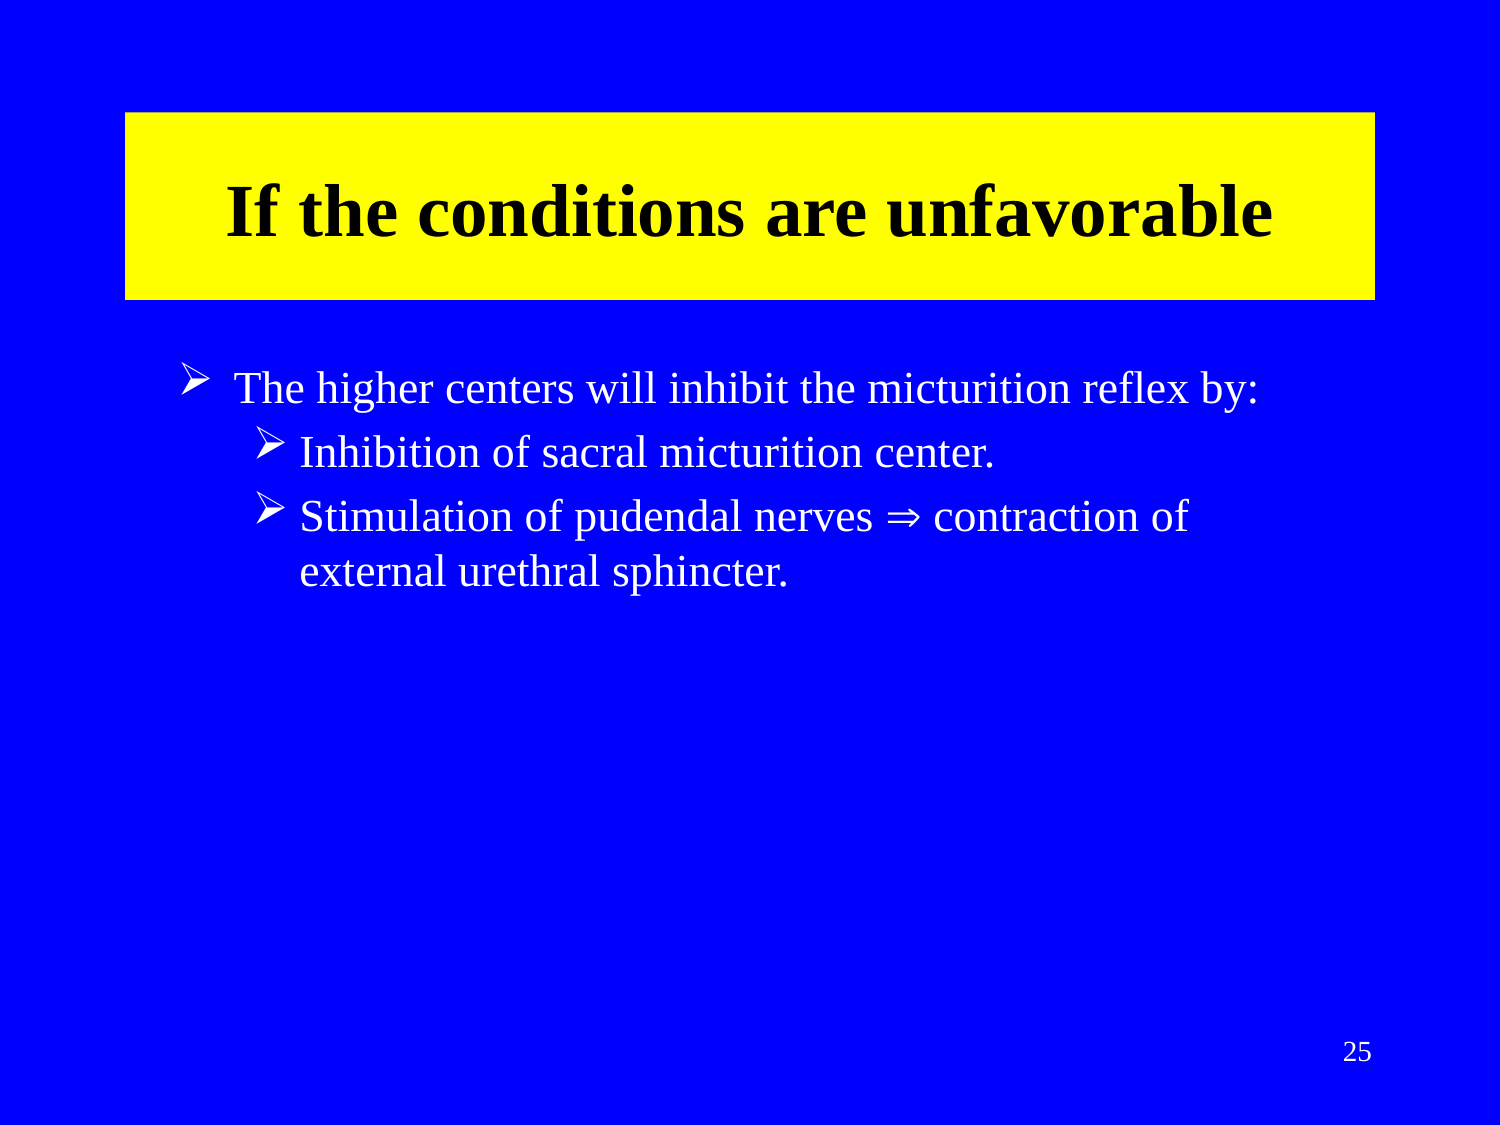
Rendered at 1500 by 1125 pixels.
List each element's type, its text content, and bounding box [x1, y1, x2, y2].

list The higher centers will inhibit the micturition reflex by: Inhibition of sacral micturition center. Stimulation of pudendal nerves  contraction of external urethral sphincter. [162, 350, 1300, 888]
slide_number 25 [1074, 1025, 1388, 1100]
title If the conditions are unfavorable [125, 112, 1375, 300]
